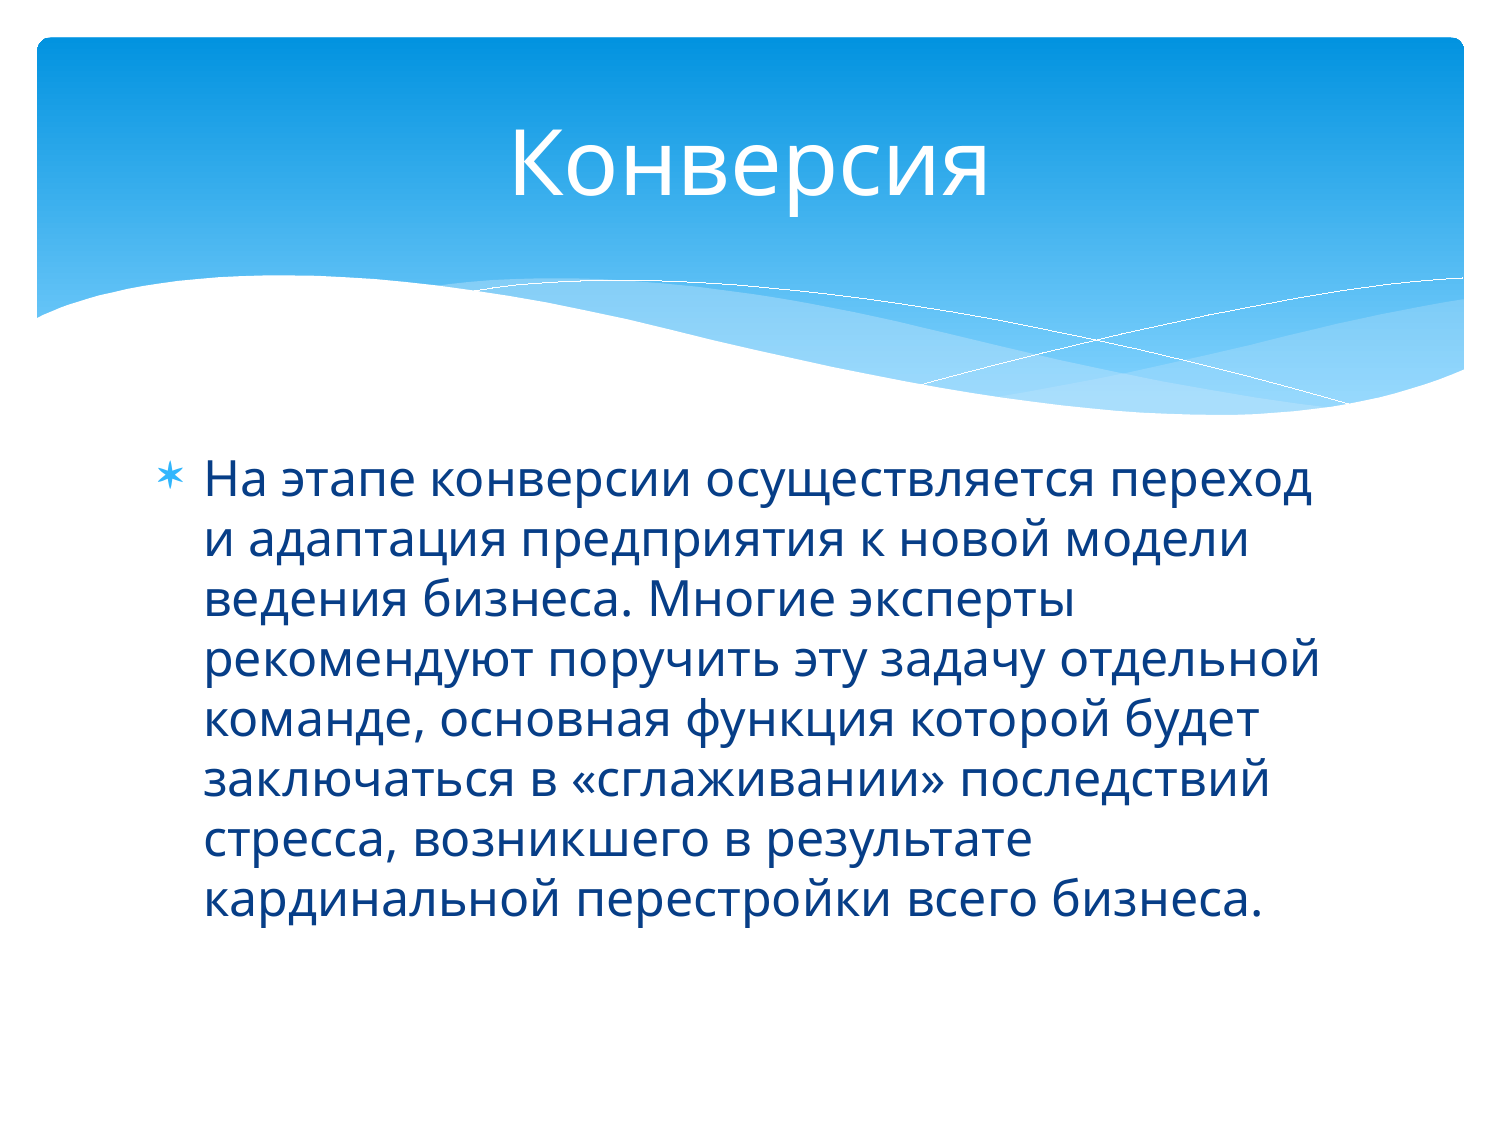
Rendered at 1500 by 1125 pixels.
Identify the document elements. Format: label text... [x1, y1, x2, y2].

title Конверсия [75, 55, 1425, 261]
list На этапе конверсии осуществляется переход и адаптация предприятия к новой модели ведения бизнеса. Многие эксперты рекомендуют поручить эту задачу отдельной команде, основная функция которой будет заключаться в «сглаживании» последствий стресса, возникшего в результате кардинальной перестройки всего бизнеса. [143, 438, 1359, 1005]
